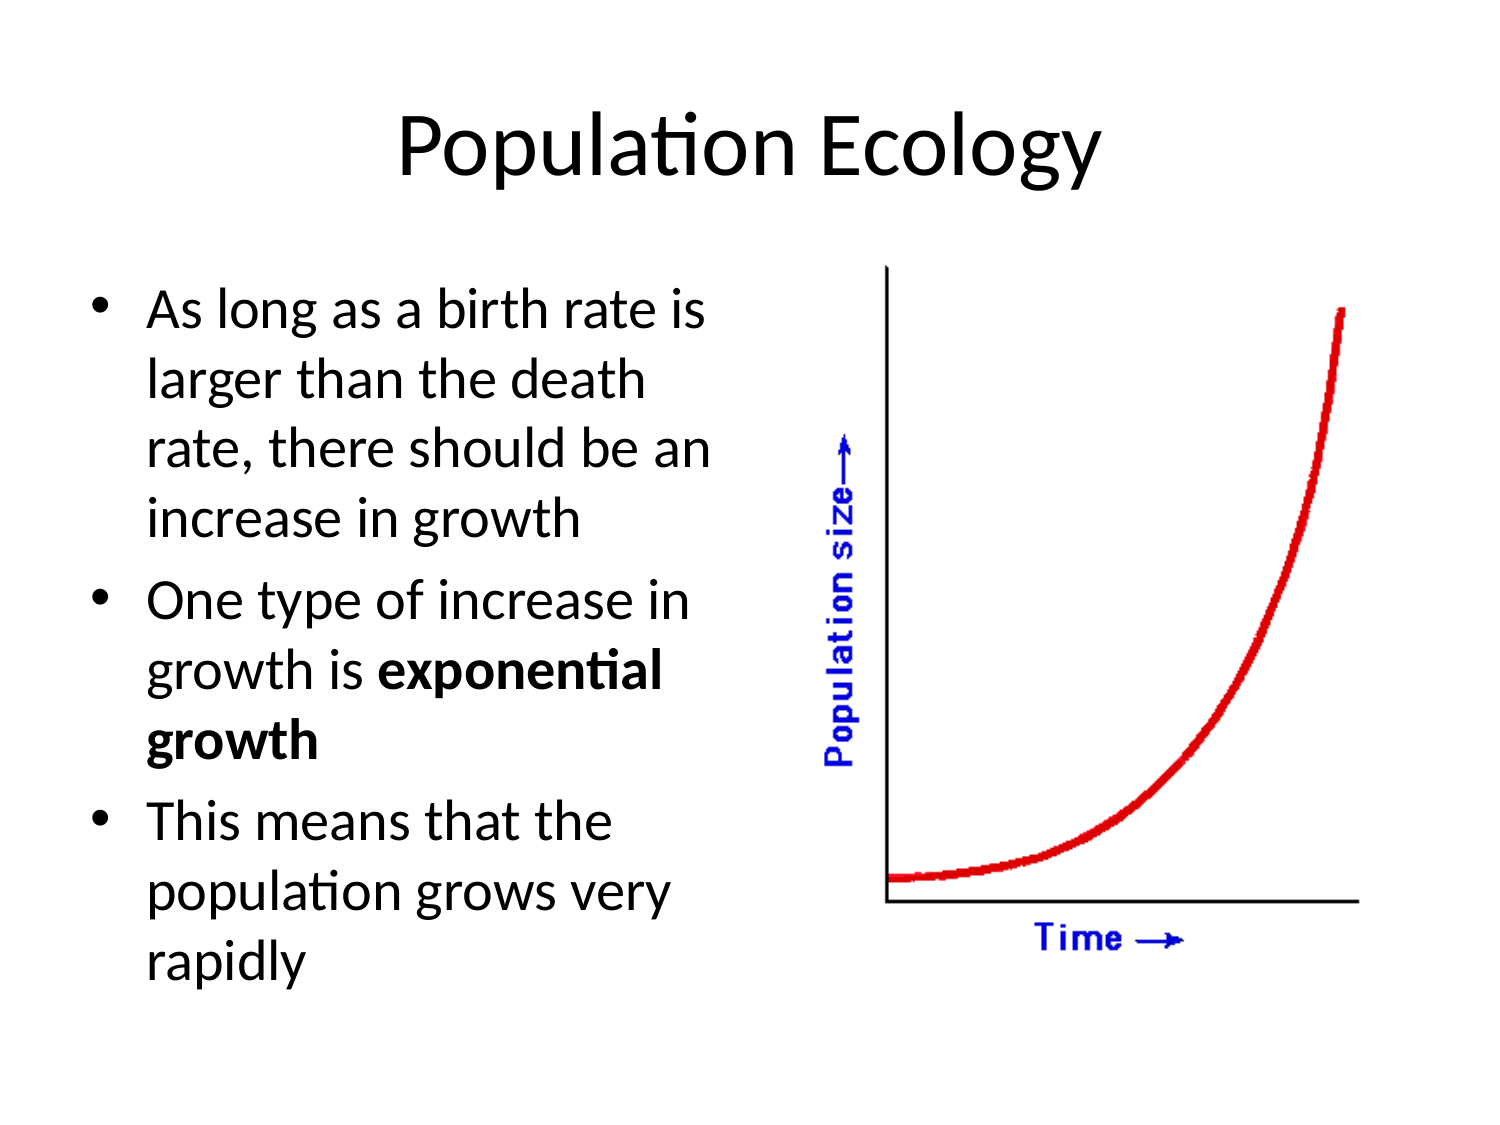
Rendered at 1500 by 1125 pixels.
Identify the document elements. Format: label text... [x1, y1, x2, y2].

list As long as a birth rate is larger than the death rate, there should be an increase in growth One type of increase in growth is exponential growth This means that the population grows very rapidly [75, 262, 738, 1005]
picture [787, 212, 1401, 994]
title Population Ecology [75, 45, 1425, 233]
